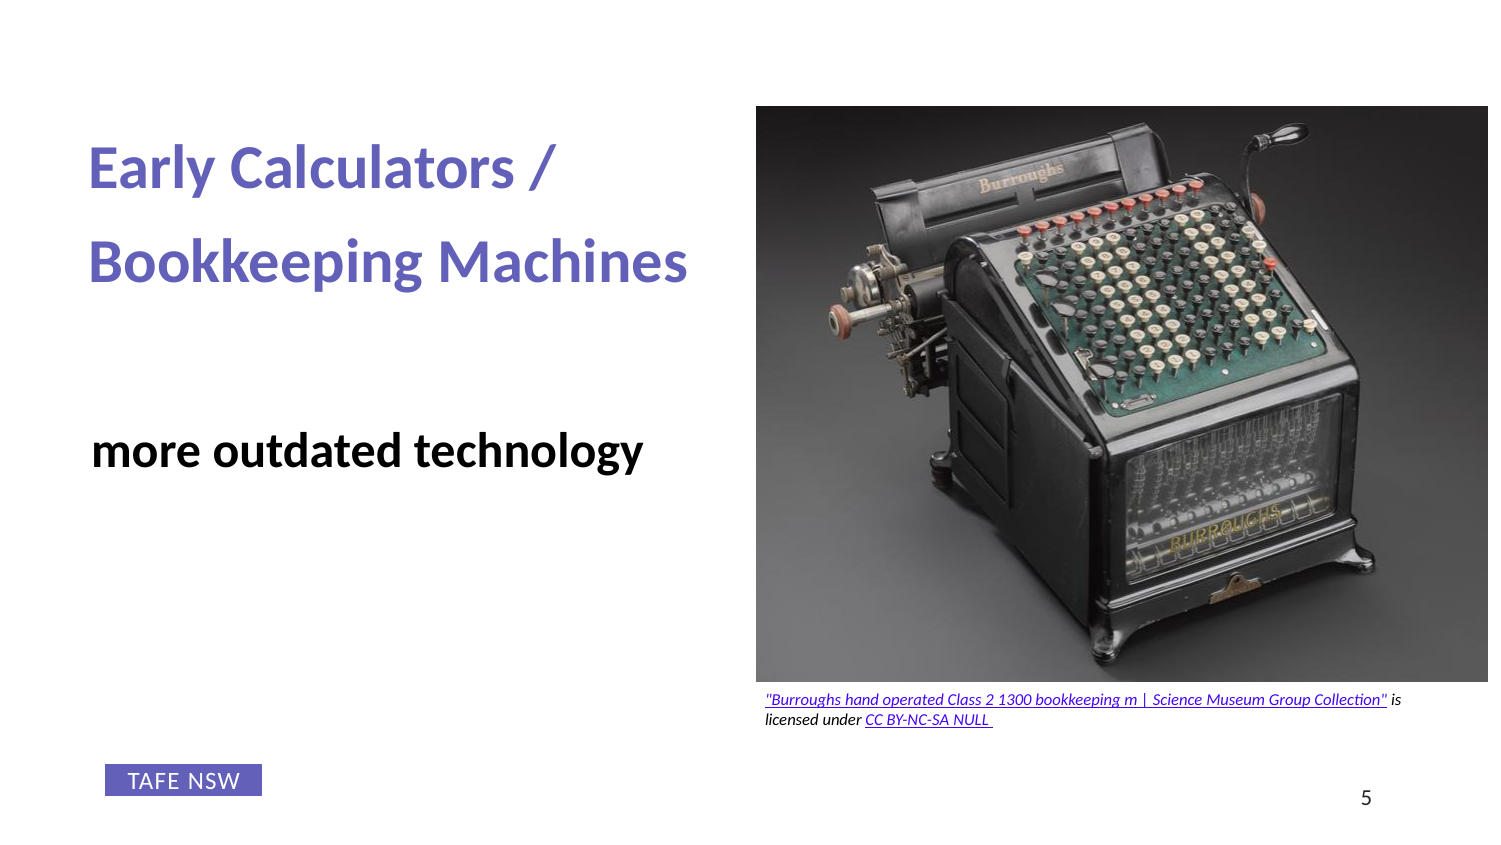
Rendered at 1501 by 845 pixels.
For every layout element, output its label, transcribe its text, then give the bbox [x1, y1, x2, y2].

title Early Calculators / Bookkeeping Machines [88, 107, 703, 328]
list more outdated technology [91, 410, 727, 508]
text_box "Burroughs hand operated Class 2 1300 bookkeeping m | Science Museum Group Collection" is licensed under CC BY-NC-SA NULL [750, 681, 1435, 737]
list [756, 106, 1488, 683]
slide_number 5 [1360, 783, 1435, 811]
